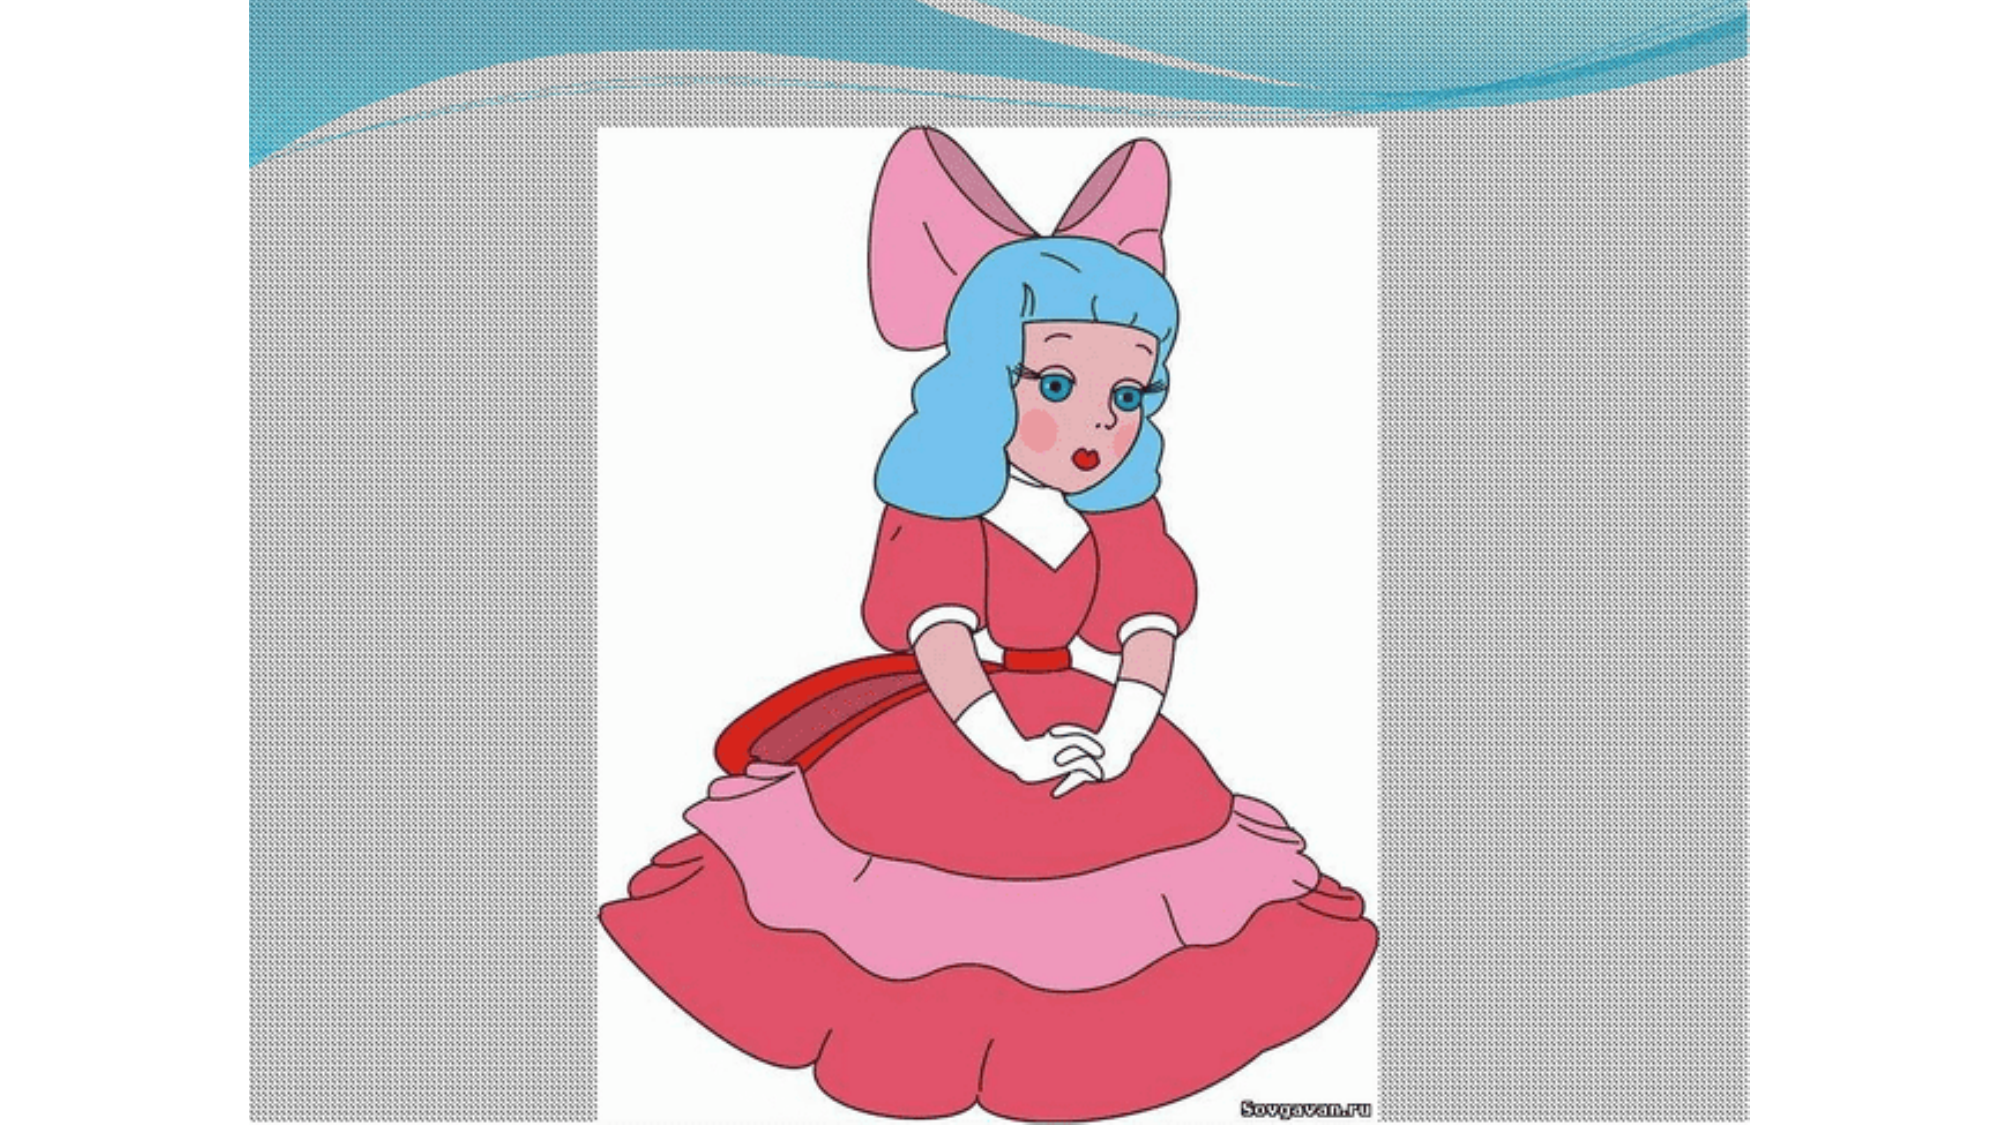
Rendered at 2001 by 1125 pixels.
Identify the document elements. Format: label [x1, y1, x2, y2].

picture [249, 0, 1750, 1125]
